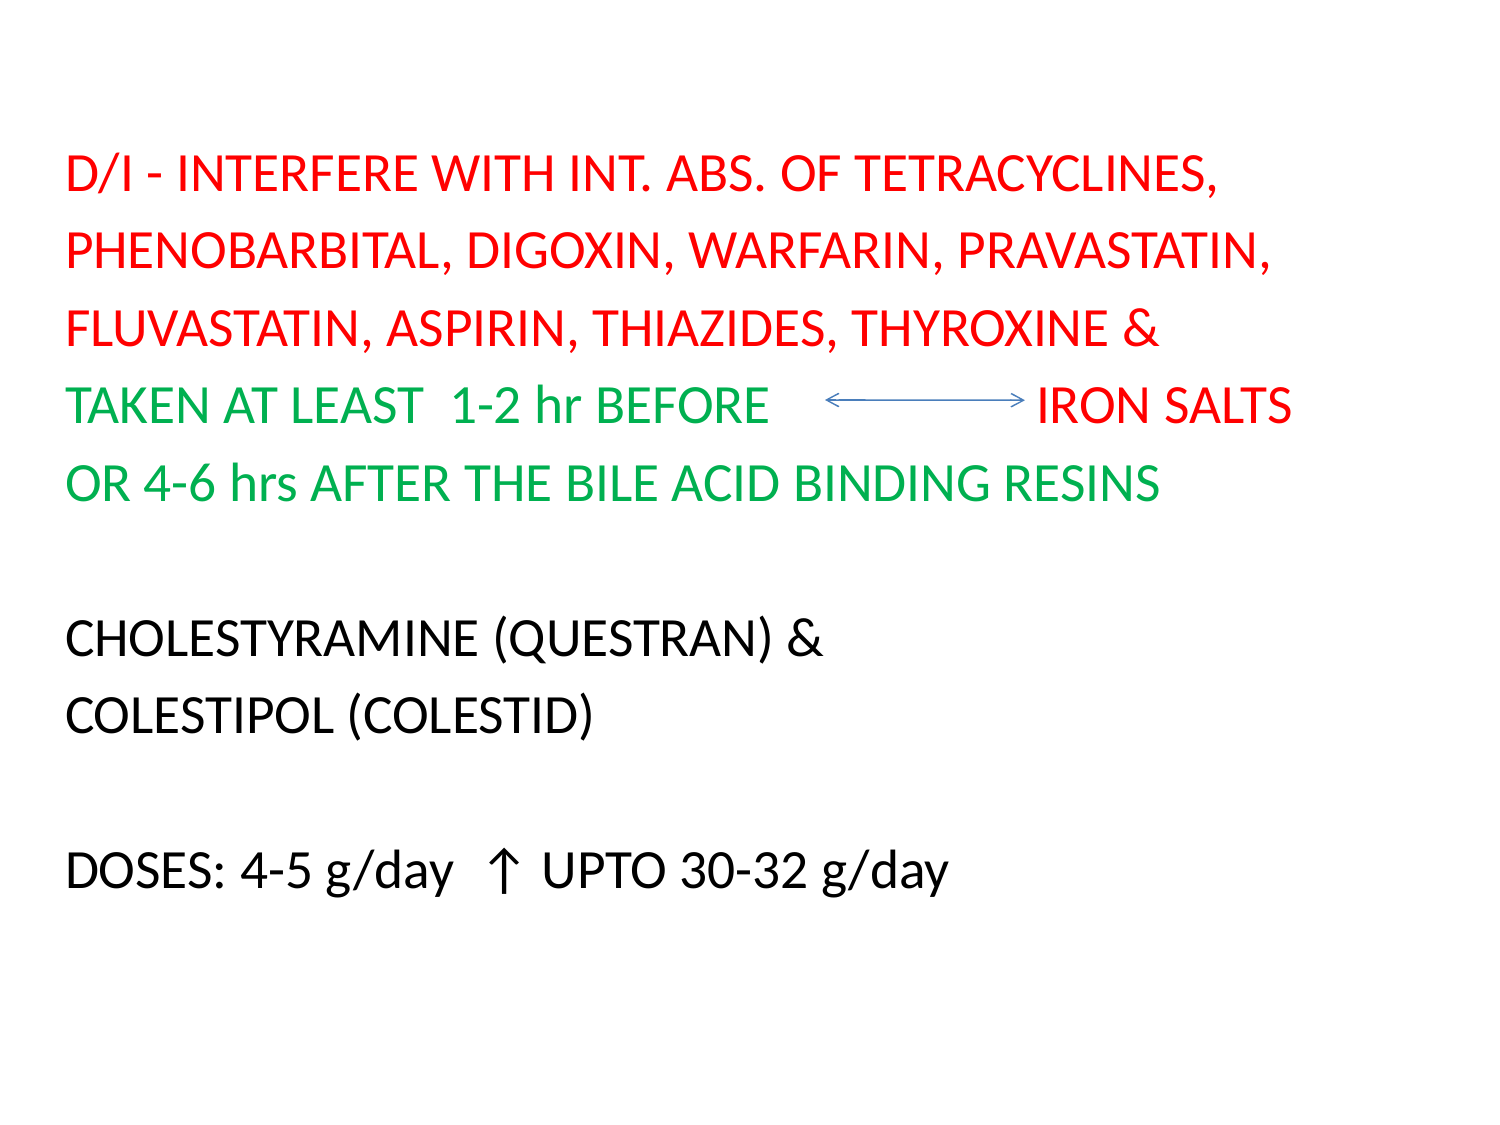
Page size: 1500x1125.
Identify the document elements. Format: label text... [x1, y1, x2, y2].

list D/I - INTERFERE WITH INT. ABS. OF TETRACYCLINES, PHENOBARBITAL, DIGOXIN, WARFARIN, PRAVASTATIN, FLUVASTATIN, ASPIRIN, THIAZIDES, THYROXINE & TAKEN AT LEAST 1-2 hr BEFORE IRON SALTS OR 4-6 hrs AFTER THE BILE ACID BINDING RESINS CHOLESTYRAMINE (QUESTRAN) & COLESTIPOL (COLESTID) DOSES: 4-5 g/day ↑ UPTO 30-32 g/day [50, 128, 1450, 913]
